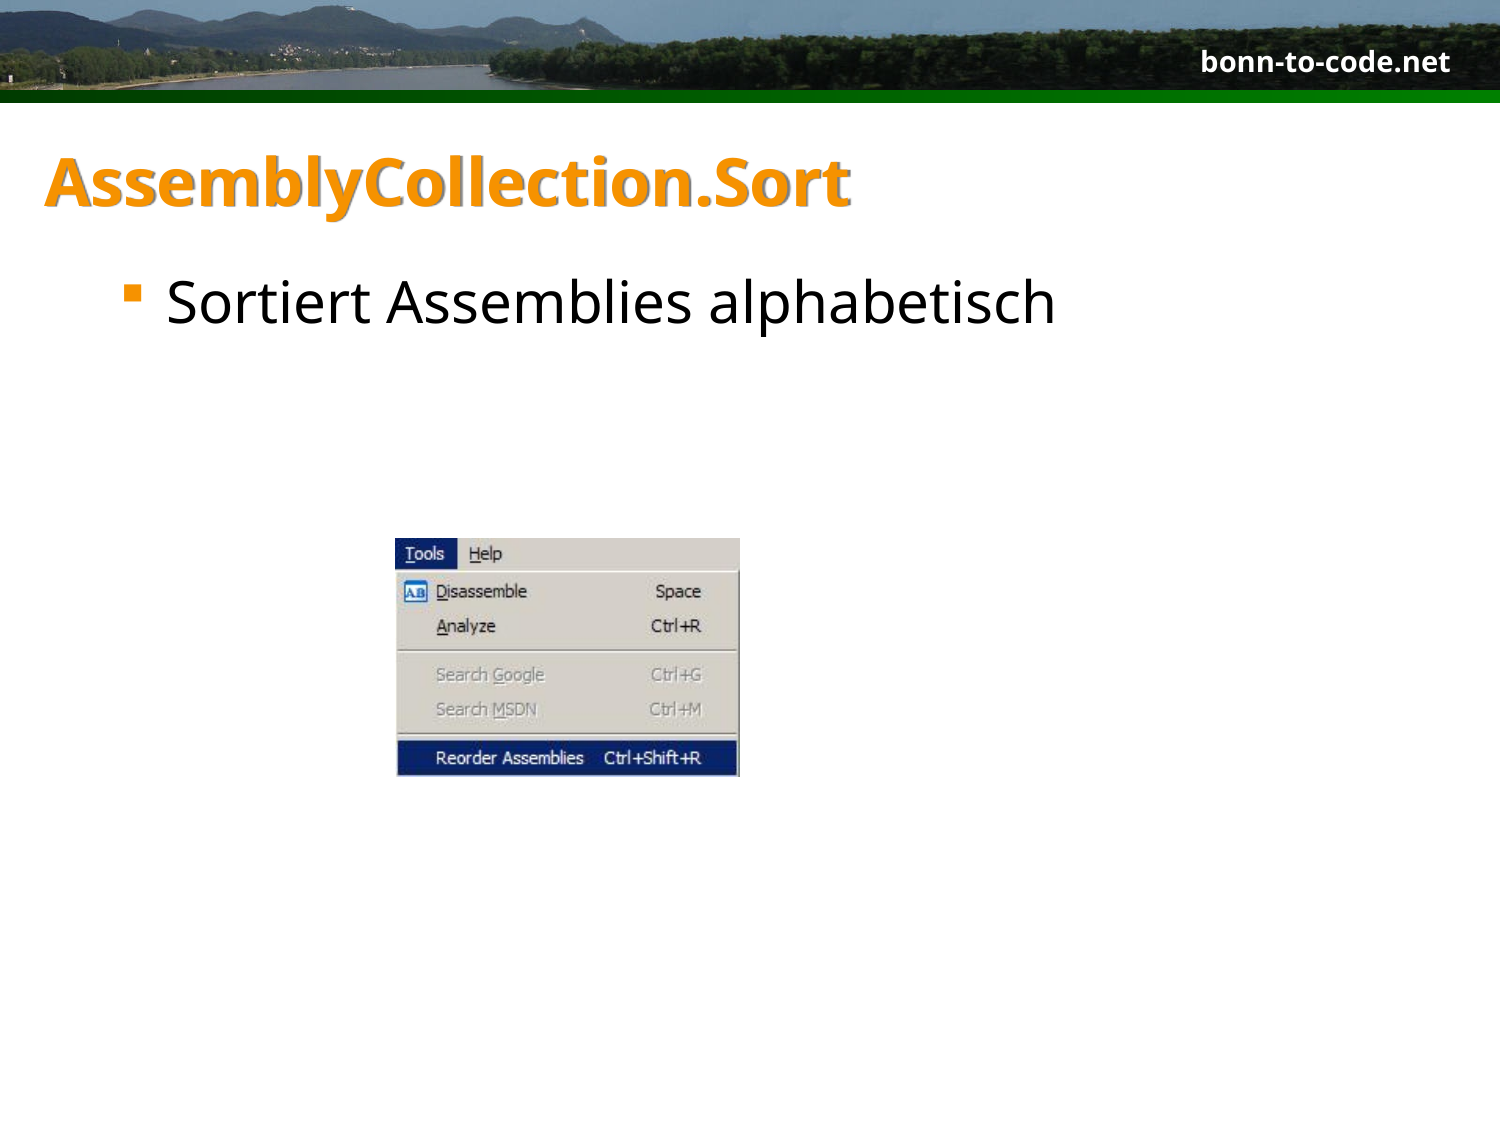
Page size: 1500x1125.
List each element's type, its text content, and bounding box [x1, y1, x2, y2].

picture [0, 0, 1500, 90]
title AssemblyCollection.Sort [29, 101, 1471, 257]
list Sortiert Assemblies alphabetisch [29, 257, 1471, 1114]
picture [395, 538, 740, 777]
